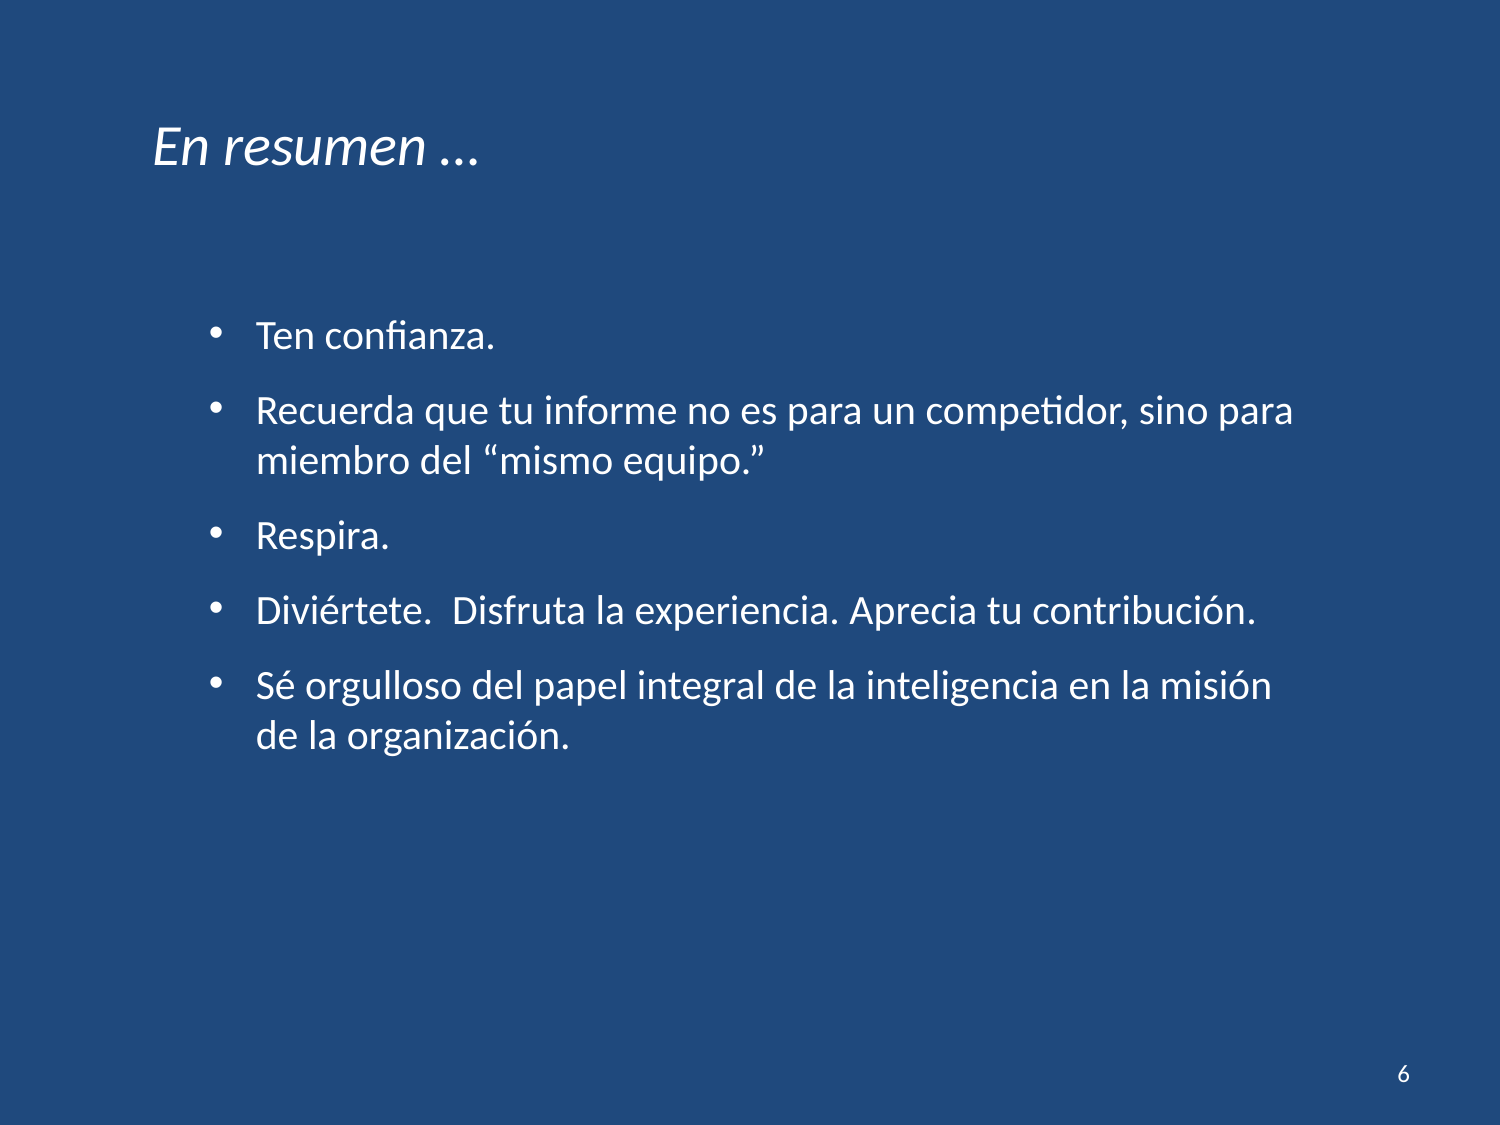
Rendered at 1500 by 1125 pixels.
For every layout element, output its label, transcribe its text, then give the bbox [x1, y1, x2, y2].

text_box En resumen … [137, 99, 1225, 185]
text_box Ten confianza. Recuerda que tu informe no es para un competidor, sino para miembro del “mismo equipo.” Respira. Diviértete. Disfruta la experiencia. Aprecia tu contribución. Sé orgulloso del papel integral de la inteligencia en la misión de la organización. [194, 299, 1332, 765]
slide_number 6 [1074, 1042, 1425, 1103]
